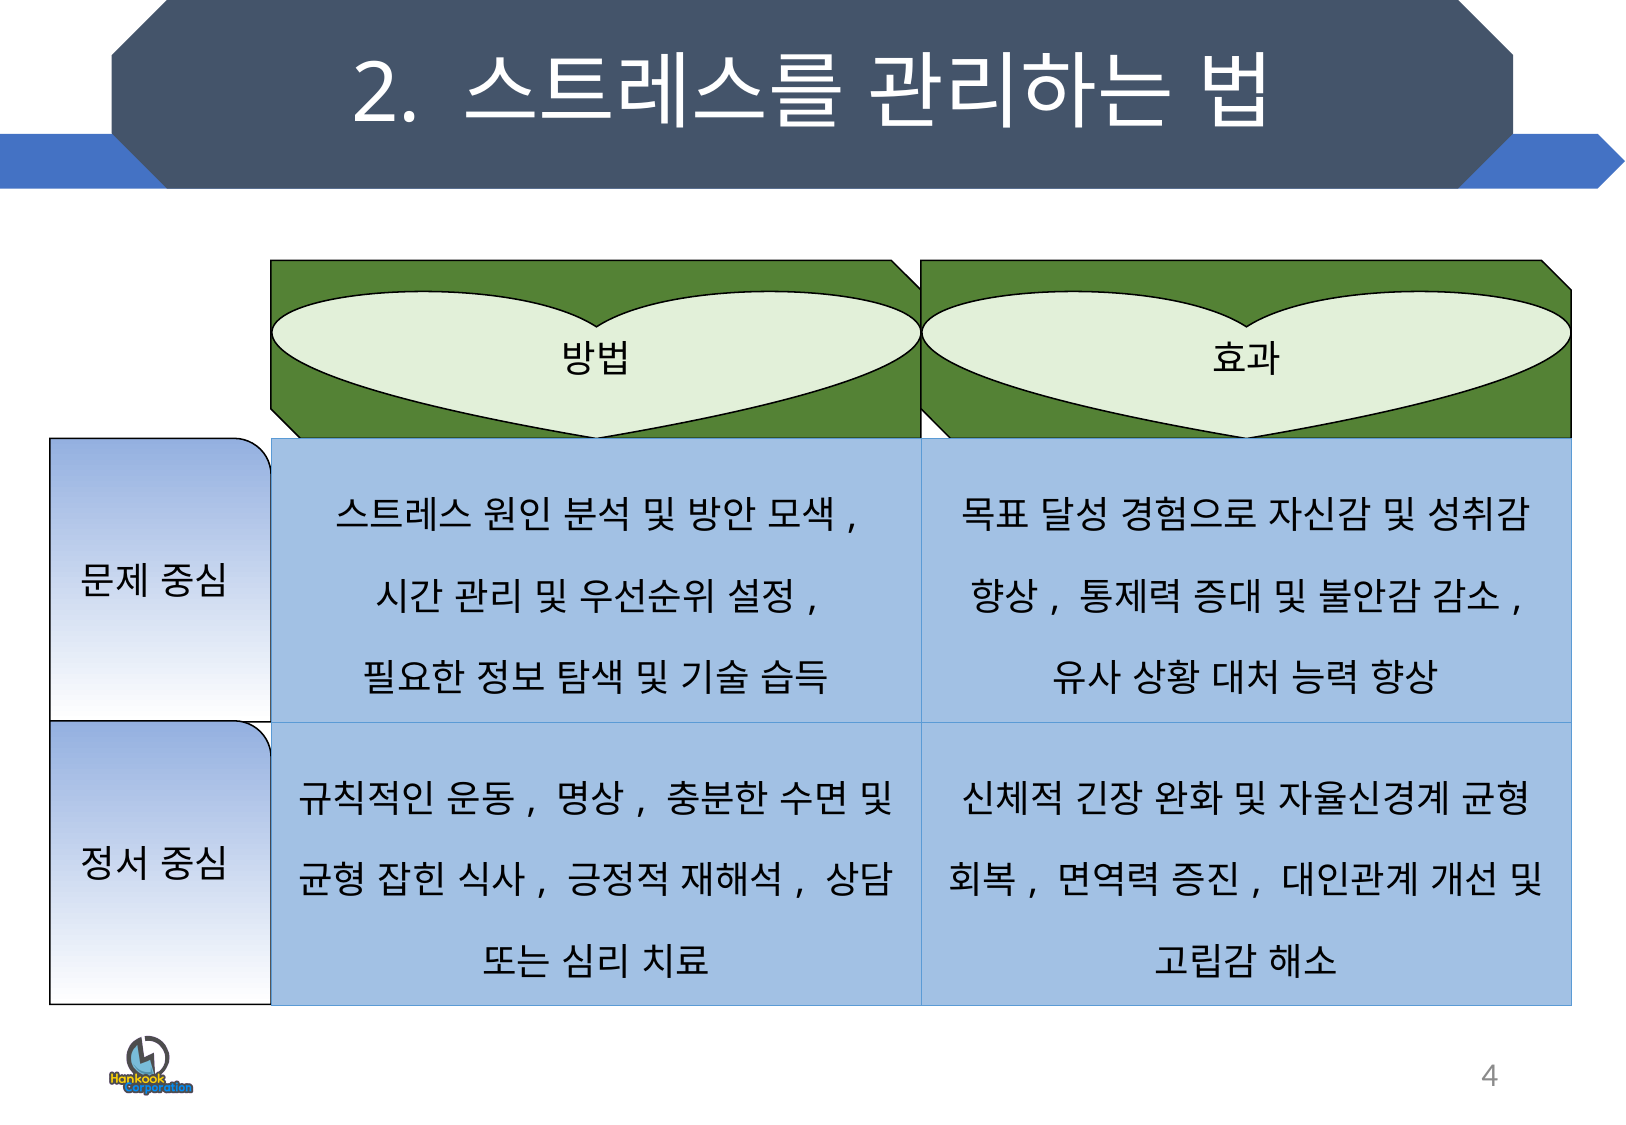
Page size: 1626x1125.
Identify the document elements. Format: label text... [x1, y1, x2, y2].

text_box 문제 중심 [48, 437, 271, 723]
table_cell 신체적 긴장 완화 및 자율신경계 균형 회복, 면역력 증진, 대인관계 개선 및 고립감 해소 [922, 723, 1571, 1005]
table_header 목표 달성 경험으로 자신감 및 성취감 향상, 통제력 증대 및 불안감 감소, 유사 상황 대처 능력 향상 [922, 439, 1571, 722]
text_box [919, 259, 1573, 438]
text_box 방법 [270, 290, 919, 438]
picture [101, 1032, 202, 1103]
title 2. 스트레스를 관리하는 법 [0, 0, 1625, 189]
text_box 정서 중심 [48, 719, 271, 1006]
slide_number 4 [1147, 1042, 1514, 1103]
table_cell 규칙적인 운동, 명상, 충분한 수면 및 균형 잡힌 식사, 긍정적 재해석, 상담 또는 심리 치료 [272, 723, 921, 1005]
text_box 효과 [920, 290, 1573, 438]
text_box [612, 344, 922, 438]
text_box [269, 259, 919, 438]
table_header 스트레스 원인 분석 및 방안 모색, 시간 관리 및 우선순위 설정, 필요한 정보 탐색 및 기술 습득 [272, 439, 921, 722]
text_box [1262, 333, 1573, 440]
